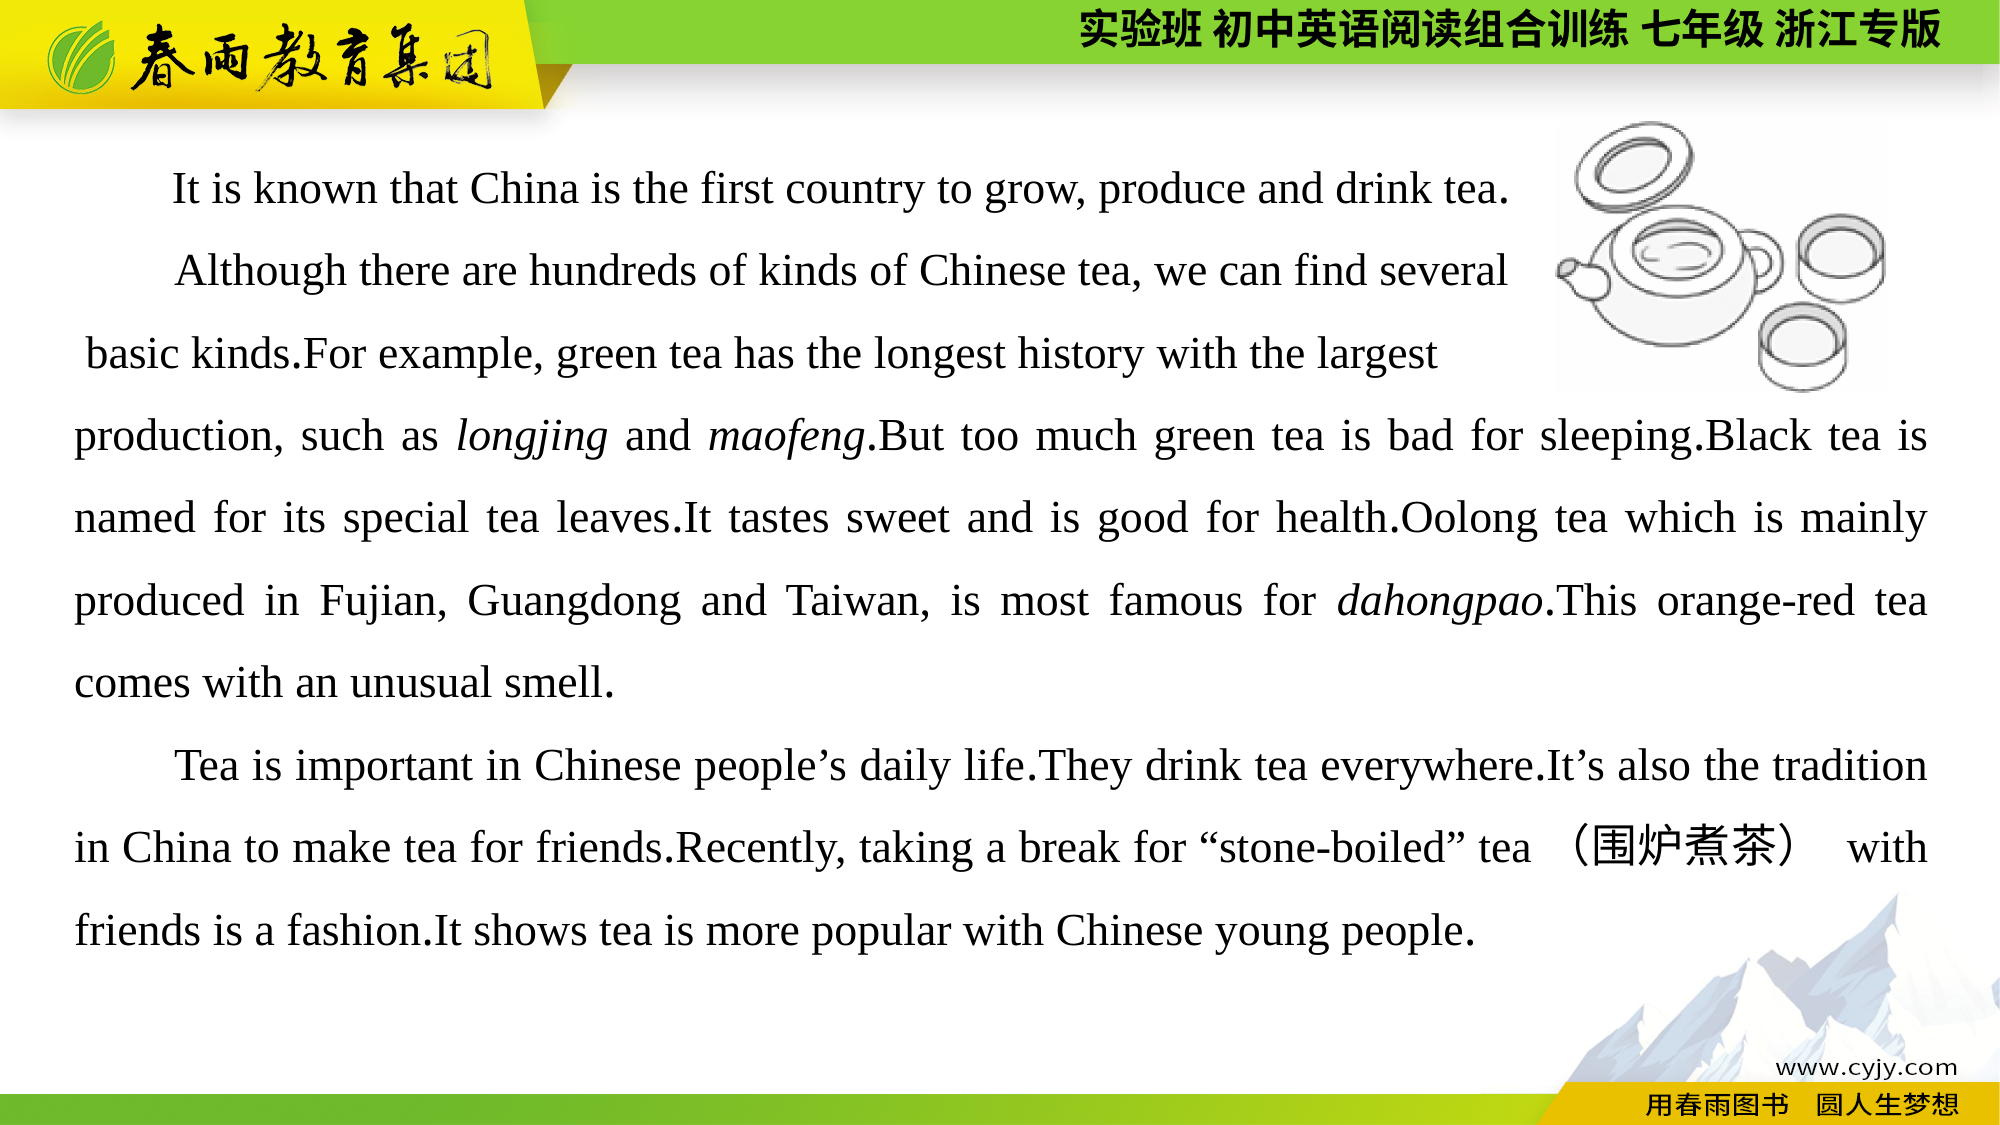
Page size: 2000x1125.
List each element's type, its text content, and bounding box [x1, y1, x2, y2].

list It is known that China is the first country to grow, produce and drink tea. Although there are hundreds of kinds of Chinese tea, we can find several basic kinds.For example, green tea has the longest history with the largest production, such as longjing and maofeng.But too much green tea is bad for sleeping.Black tea is named for its special tea leaves.It tastes sweet and is good for health.Oolong tea which is mainly produced in Fujian, Guangdong and Taiwan, is most famous for dahongpao.This orange-red tea comes with an unusual smell. Tea is important in Chinese people’s daily life.They drink tea everywhere.It’s also the tradition in China to make tea for friends.Recently, taking a break for “stone-boiled” tea（围炉煮茶） with friends is a fashion.It shows tea is more popular with Chinese young people. [59, 122, 1944, 971]
picture [0, 0, 2000, 1125]
